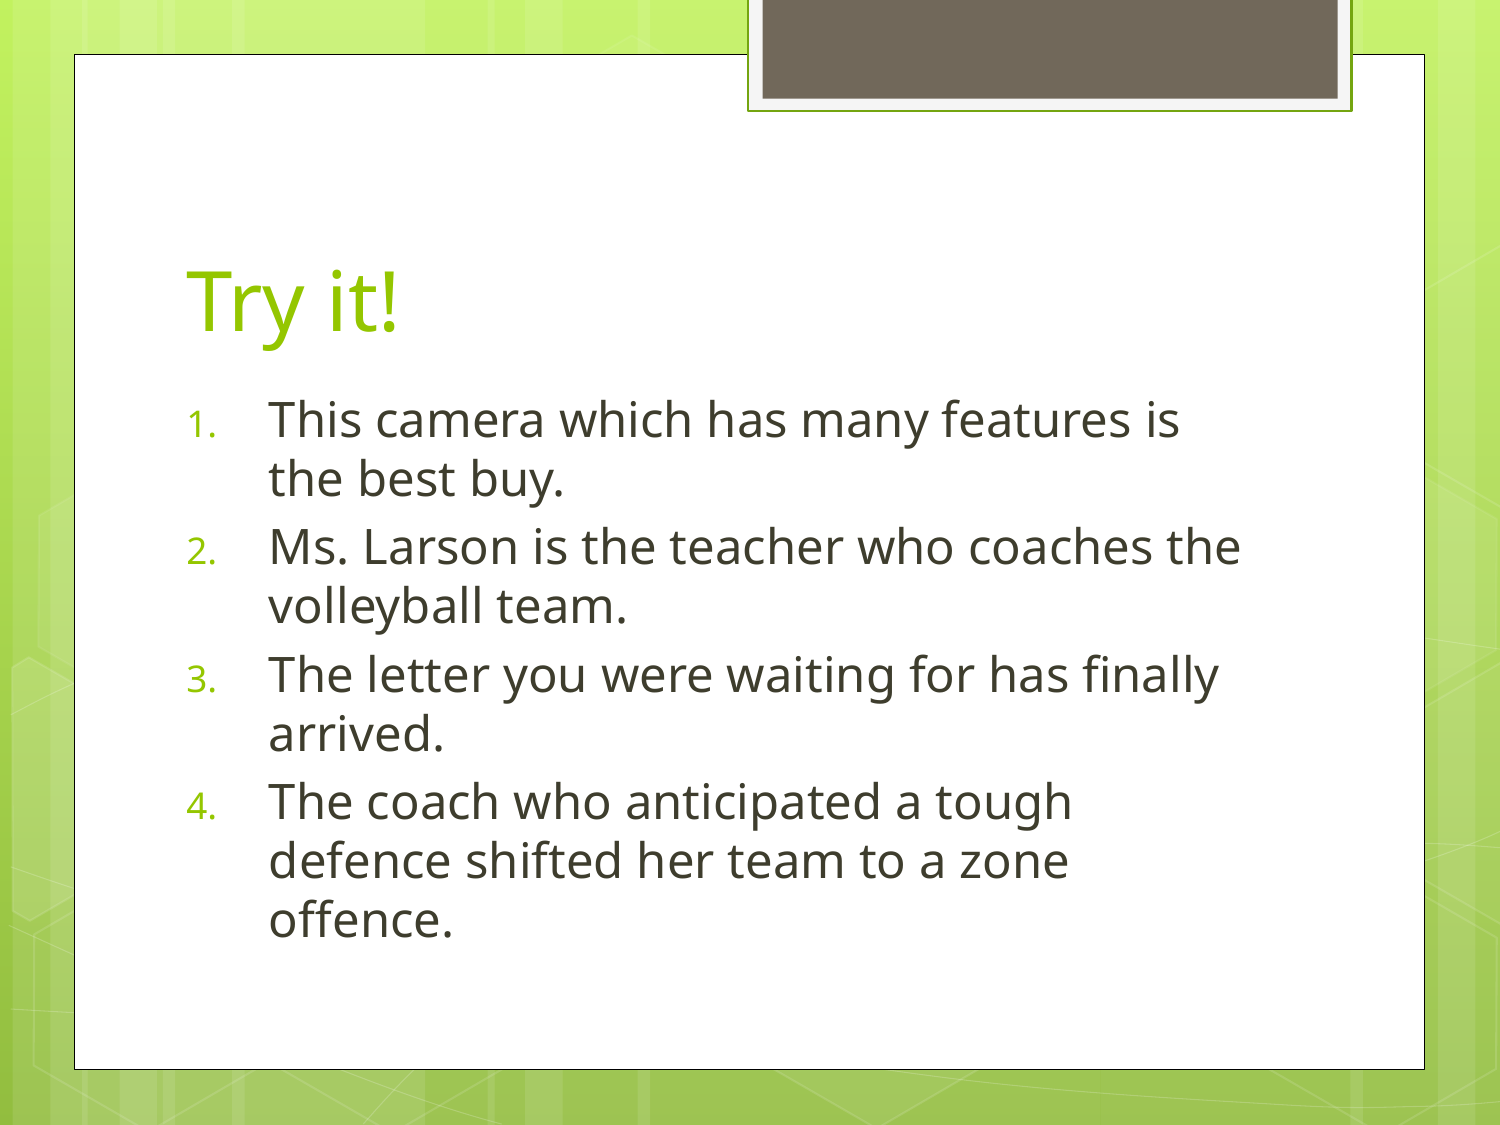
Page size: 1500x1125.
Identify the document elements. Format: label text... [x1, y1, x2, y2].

title Try it! [171, 168, 1324, 357]
list This camera which has many features is the best buy. Ms. Larson is the teacher who coaches the volleyball team. The letter you were waiting for has finally arrived. The coach who anticipated a tough defence shifted her team to a zone offence. [171, 381, 1283, 957]
